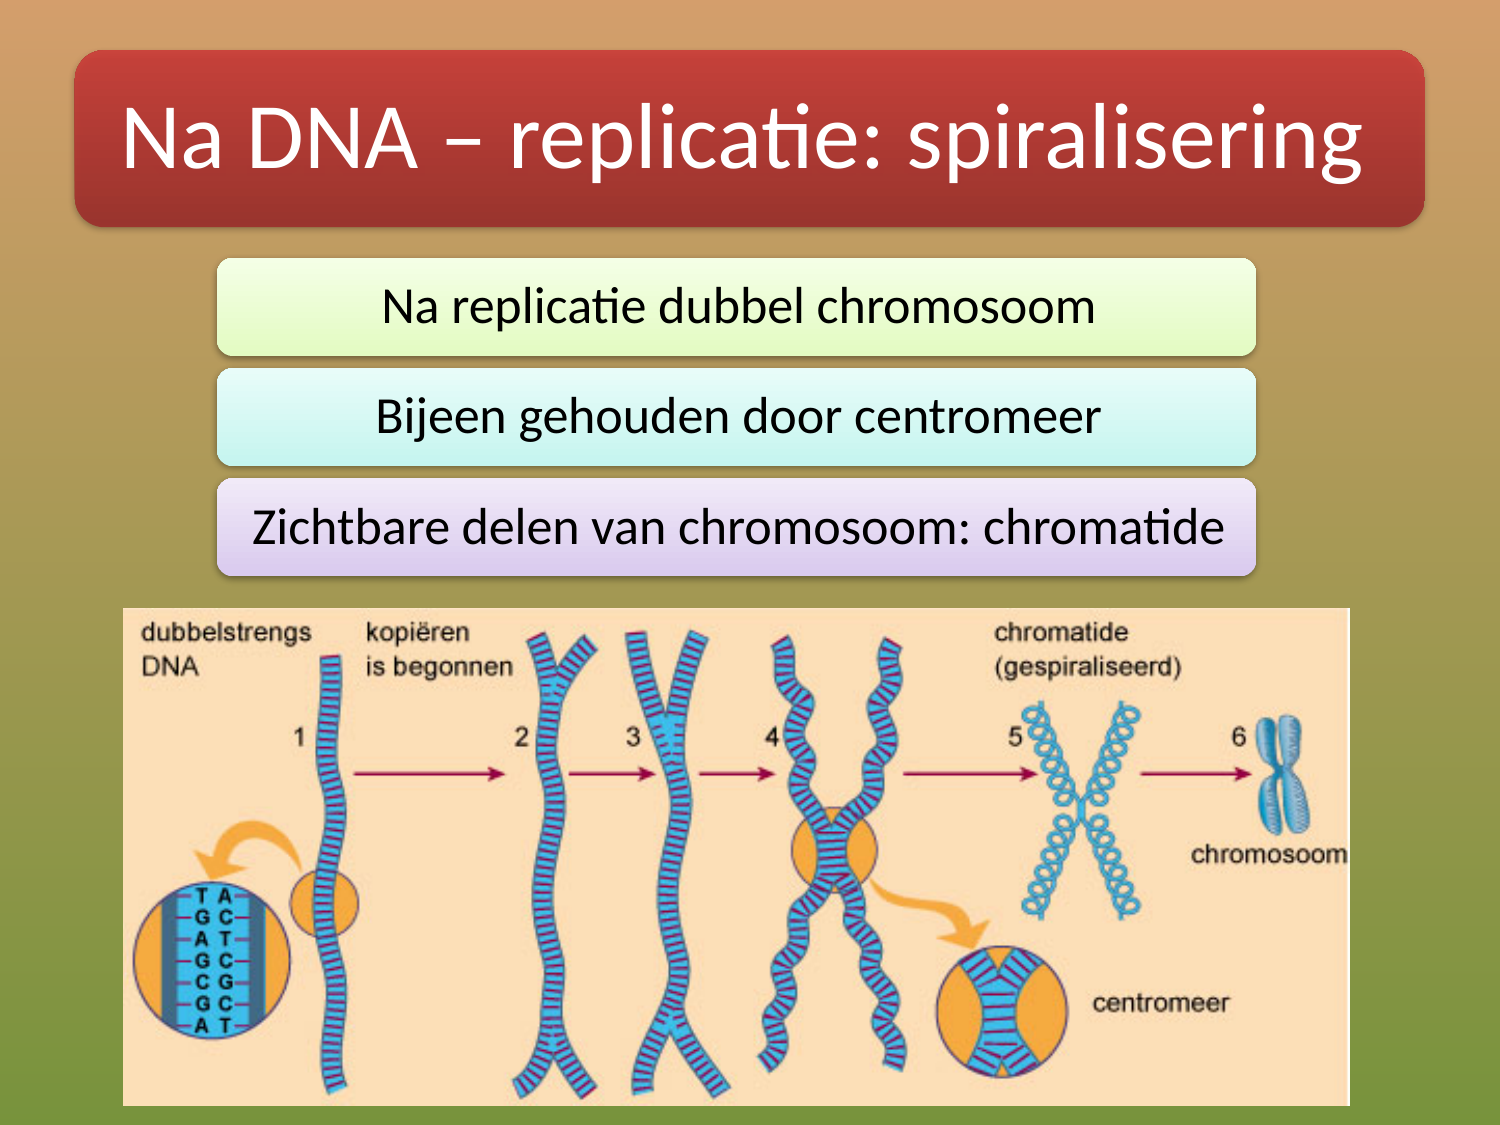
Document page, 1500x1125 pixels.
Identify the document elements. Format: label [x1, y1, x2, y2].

text_box [74, 44, 1426, 233]
picture [123, 607, 1350, 1107]
list [216, 255, 1257, 580]
